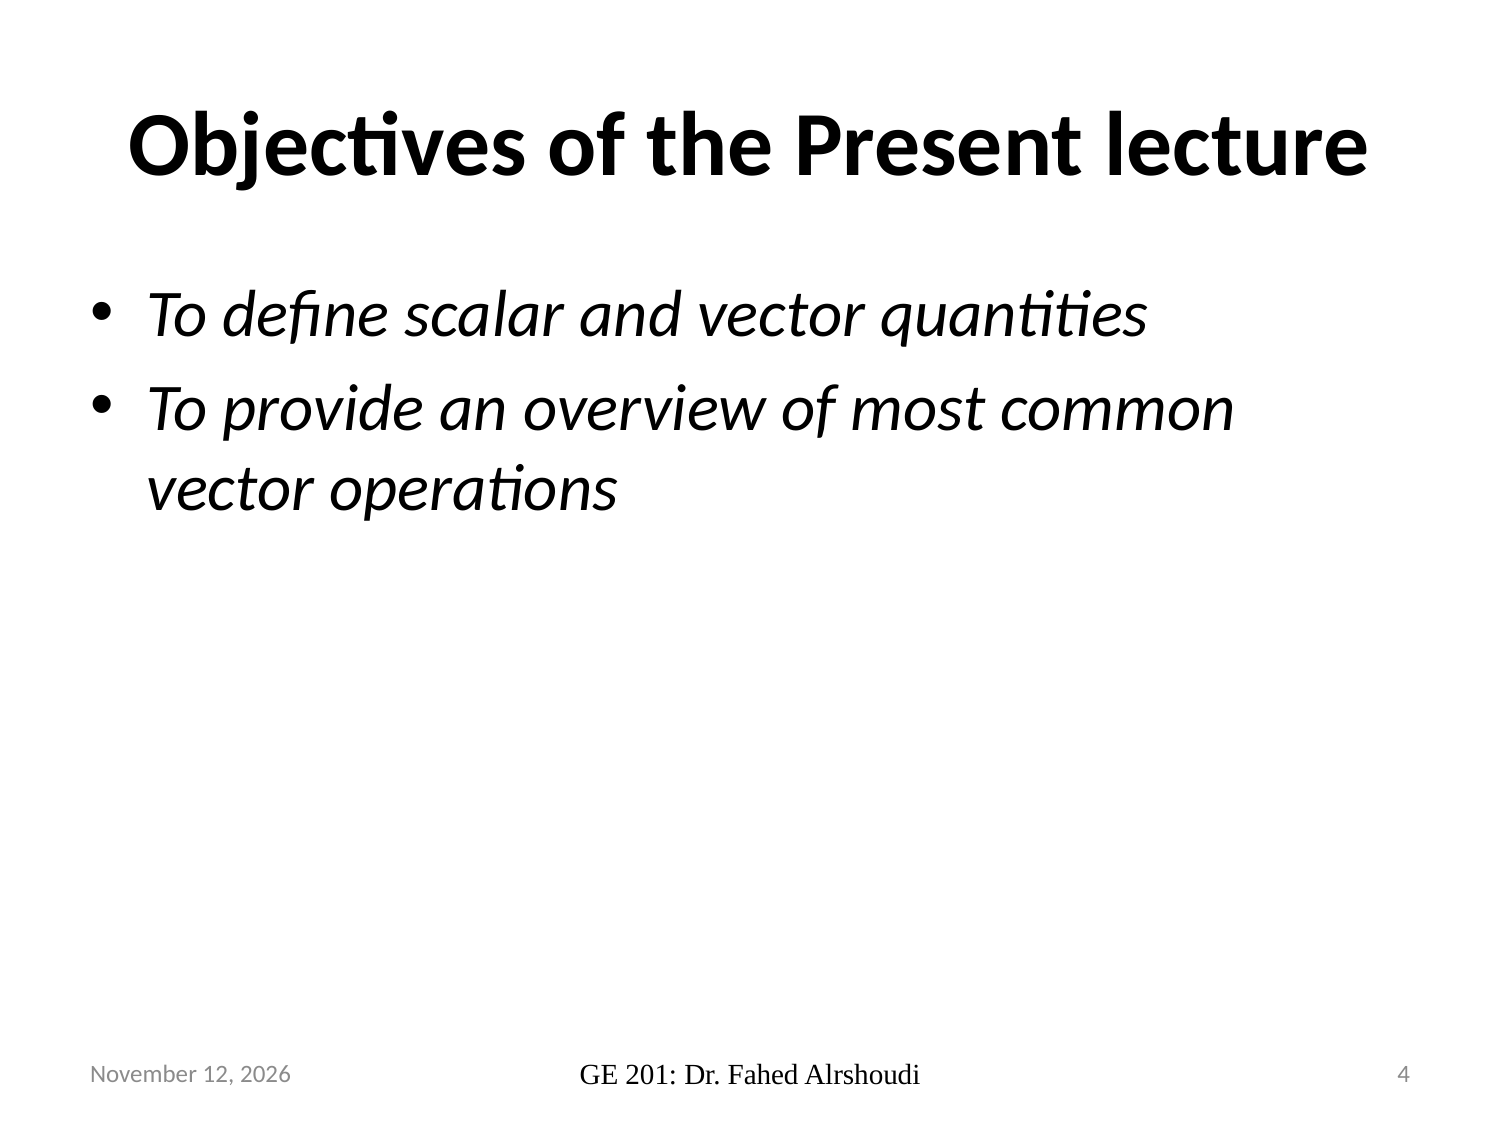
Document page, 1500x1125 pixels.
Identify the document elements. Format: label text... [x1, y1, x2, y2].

list To define scalar and vector quantities To provide an overview of most common vector operations [75, 262, 1425, 1005]
footer GE 201: Dr. Fahed Alrshoudi [512, 1042, 988, 1103]
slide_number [75, 1042, 425, 1103]
slide_number 4 [1074, 1042, 1425, 1103]
title Objectives of the Present lecture [75, 45, 1425, 233]
